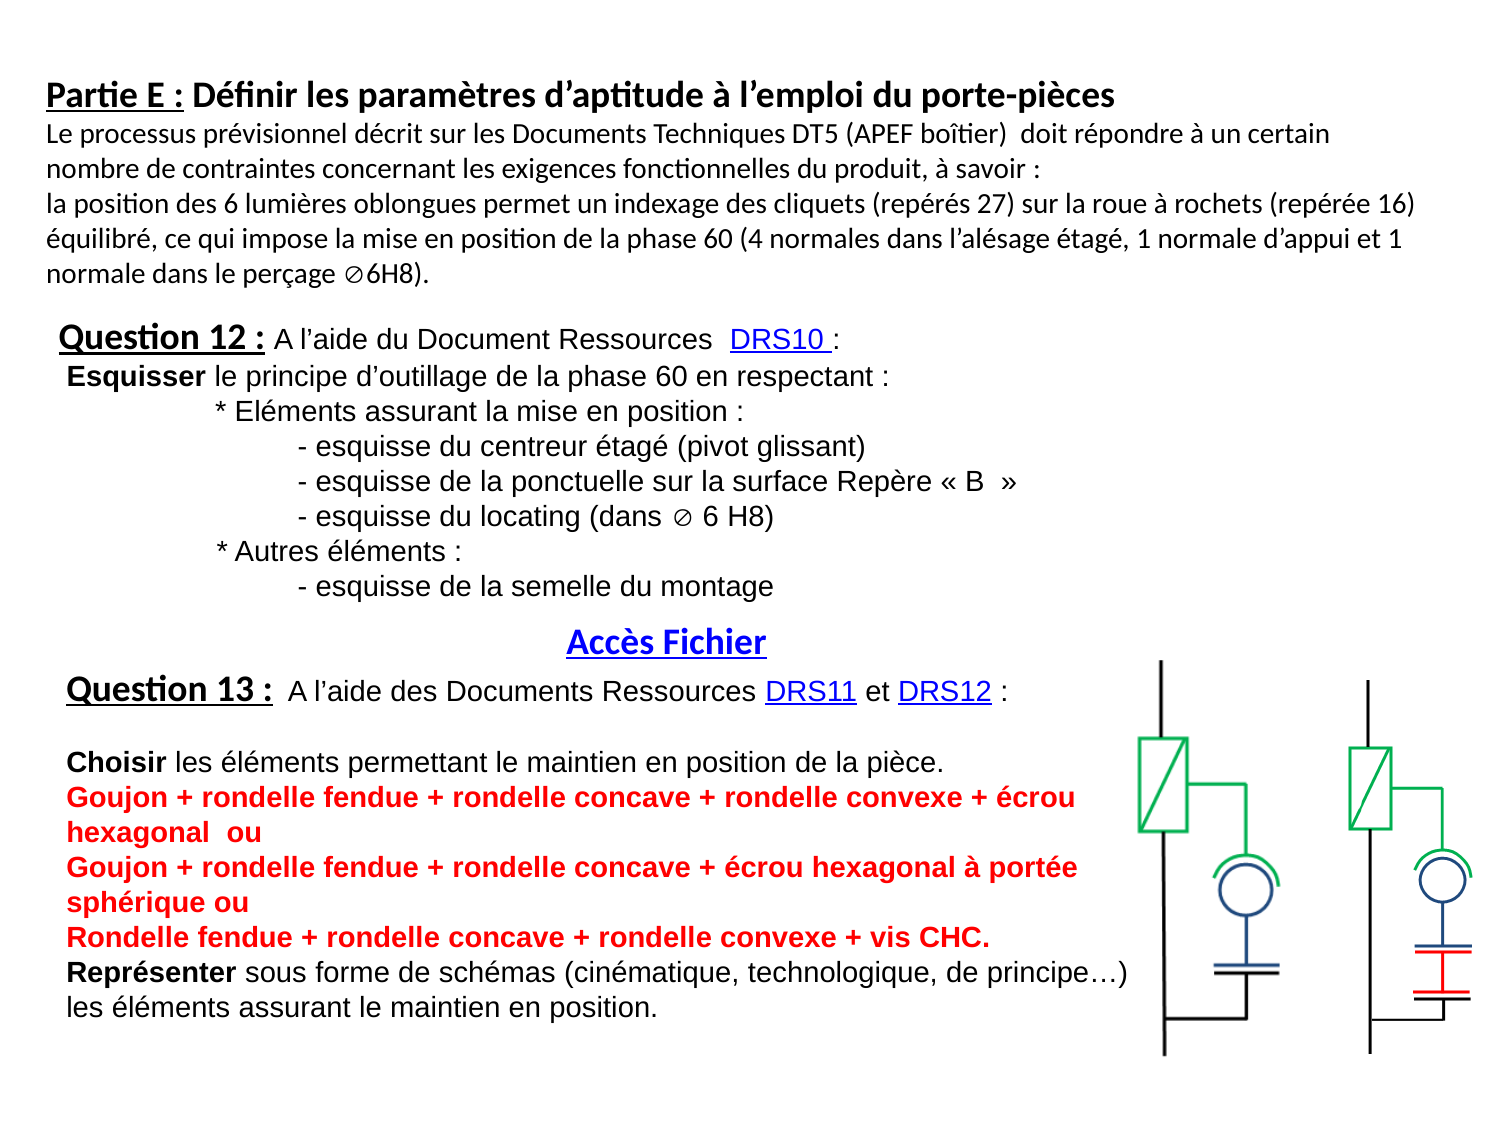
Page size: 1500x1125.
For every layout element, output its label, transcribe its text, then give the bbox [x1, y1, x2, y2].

text_box Question 13 : A l’aide des Documents Ressources DRS11 et DRS12 : Choisir les éléments permettant le maintien en position de la pièce. Goujon + rondelle fendue + rondelle concave + rondelle convexe + écrou hexagonal ou Goujon + rondelle fendue + rondelle concave + écrou hexagonal à portée sphérique ou Rondelle fendue + rondelle concave + rondelle convexe + vis CHC. Représenter sous forme de schémas (cinématique, technologique, de principe…) les éléments assurant le maintien en position. [51, 656, 1068, 1066]
text_box Question 12 : A l’aide du Document Ressources DRS10 : Esquisser le principe d’outillage de la phase 60 en respectant : * Eléments assurant la mise en position : - esquisse du centreur étagé (pivot glissant) - esquisse de la ponctuelle sur la surface Repère « B » - esquisse du locating (dans  6 H8) * Autres éléments : - esquisse de la semelle du montage [43, 304, 1435, 610]
text_box Partie E : Définir les paramètres d’aptitude à l’emploi du porte-pièces Le processus prévisionnel décrit sur les Documents Techniques DT5 (APEF boîtier) doit répondre à un certain nombre de contraintes concernant les exigences fonctionnelles du produit, à savoir : la position des 6 lumières oblongues permet un indexage des cliquets (repérés 27) sur la roue à rochets (repérée 16) équilibré, ce qui impose la mise en position de la phase 60 (4 normales dans l’alésage étagé, 1 normale d’appui et 1 normale dans le perçage 6H8). [31, 62, 1435, 297]
picture [1073, 641, 1500, 1099]
text_box Accès Fichier [551, 609, 829, 656]
